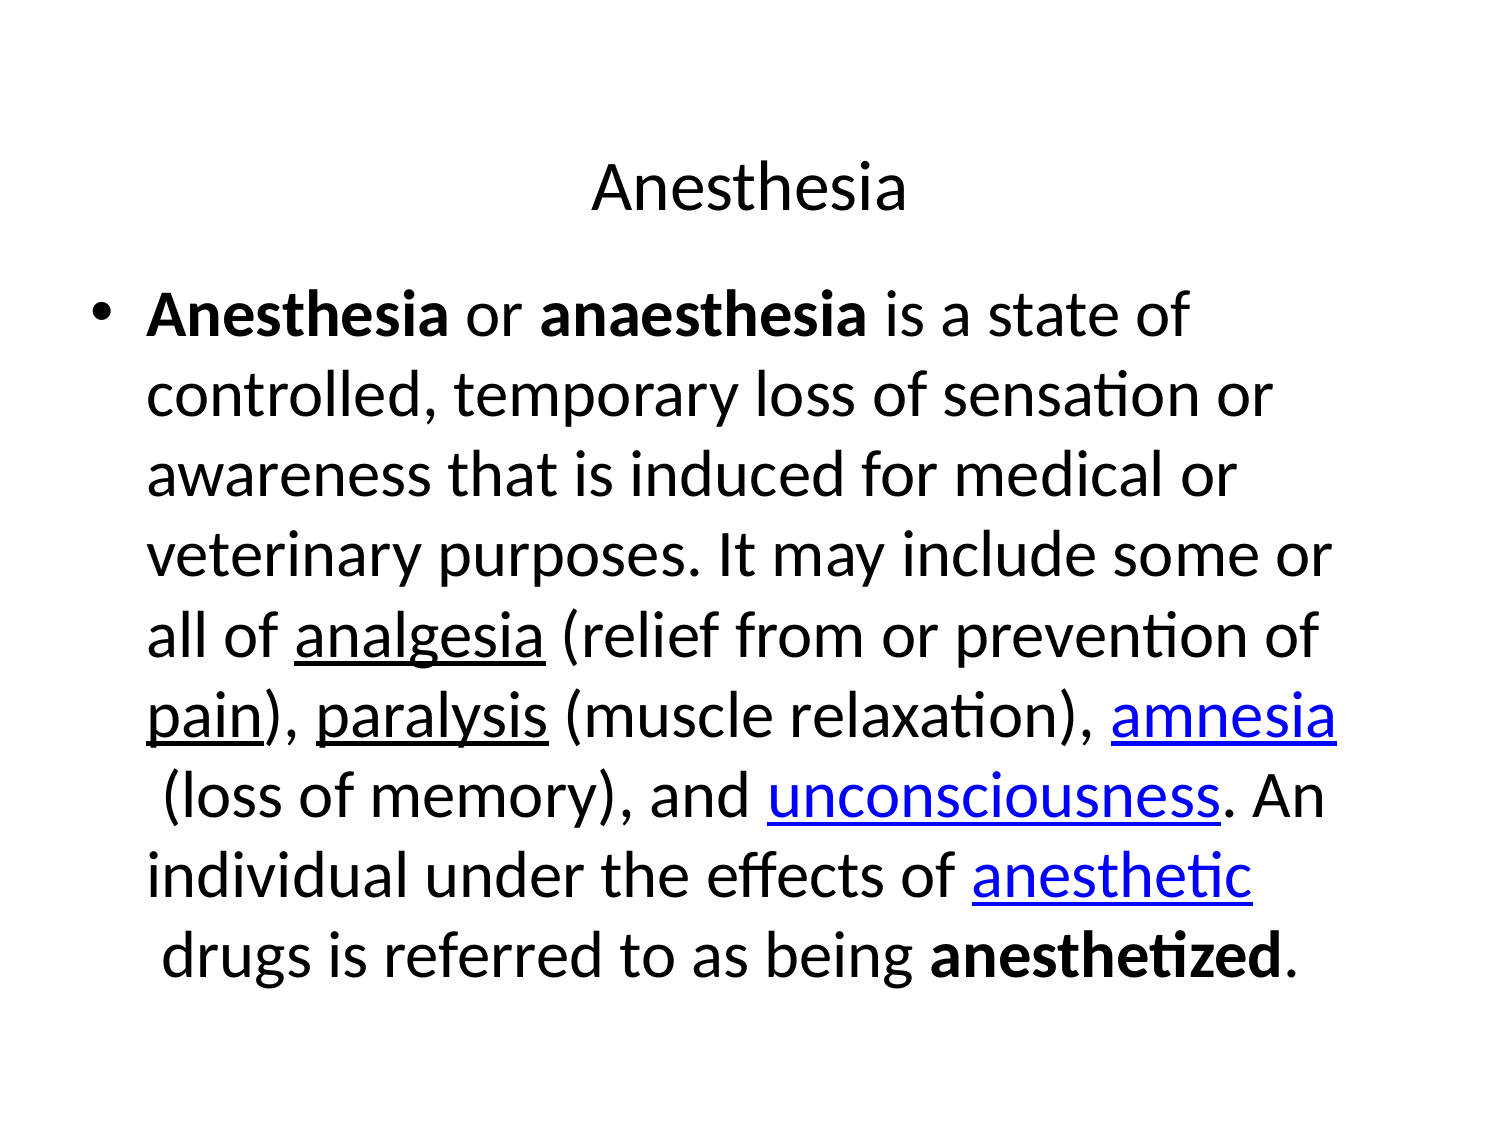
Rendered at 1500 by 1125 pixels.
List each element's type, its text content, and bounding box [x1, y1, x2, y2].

title Anesthesia [75, 45, 1425, 233]
list Anesthesia or anaesthesia is a state of controlled, temporary loss of sensation or awareness that is induced for medical or veterinary purposes. It may include some or all of analgesia (relief from or prevention of pain), paralysis (muscle relaxation), amnesia (loss of memory), and unconsciousness. An individual under the effects of anesthetic drugs is referred to as being anesthetized. [75, 262, 1425, 1005]
